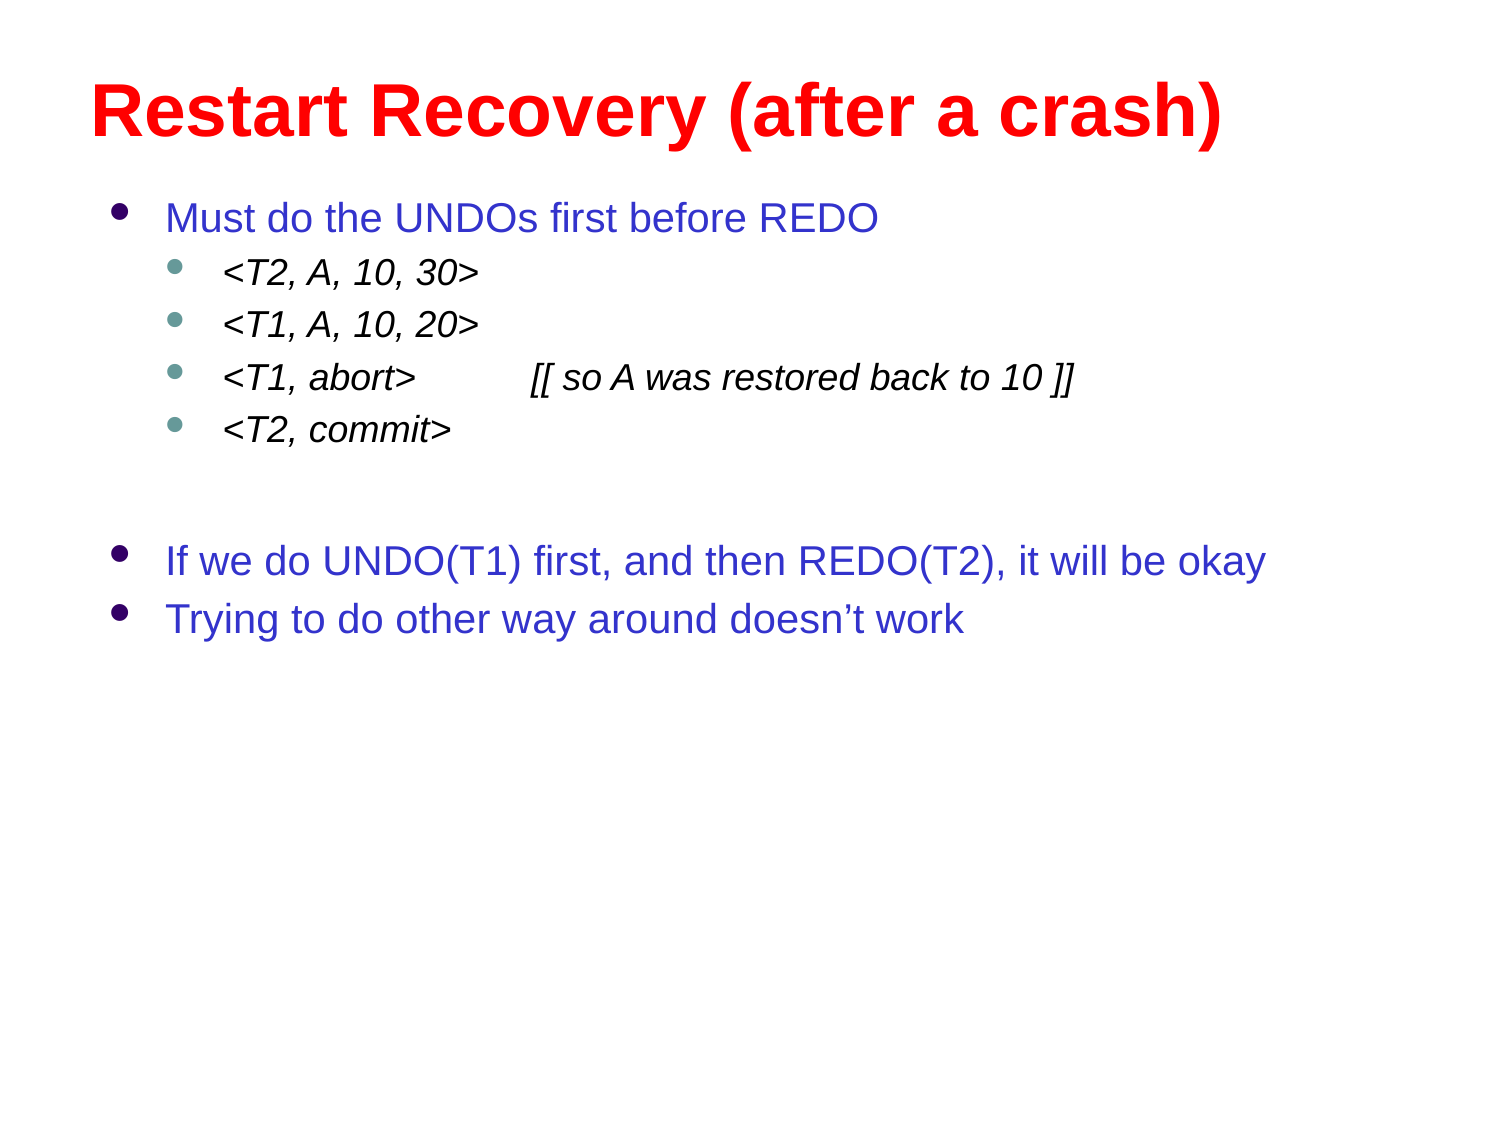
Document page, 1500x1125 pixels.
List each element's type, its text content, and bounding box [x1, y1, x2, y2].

list Must do the UNDOs first before REDO <T2, A, 10, 30> <T1, A, 10, 20> <T1, abort> [[ so A was restored back to 10 ]] <T2, commit> If we do UNDO(T1) first, and then REDO(T2), it will be okay Trying to do other way around doesn’t work [93, 182, 1423, 1034]
title Restart Recovery (after a crash) [74, 19, 1313, 160]
